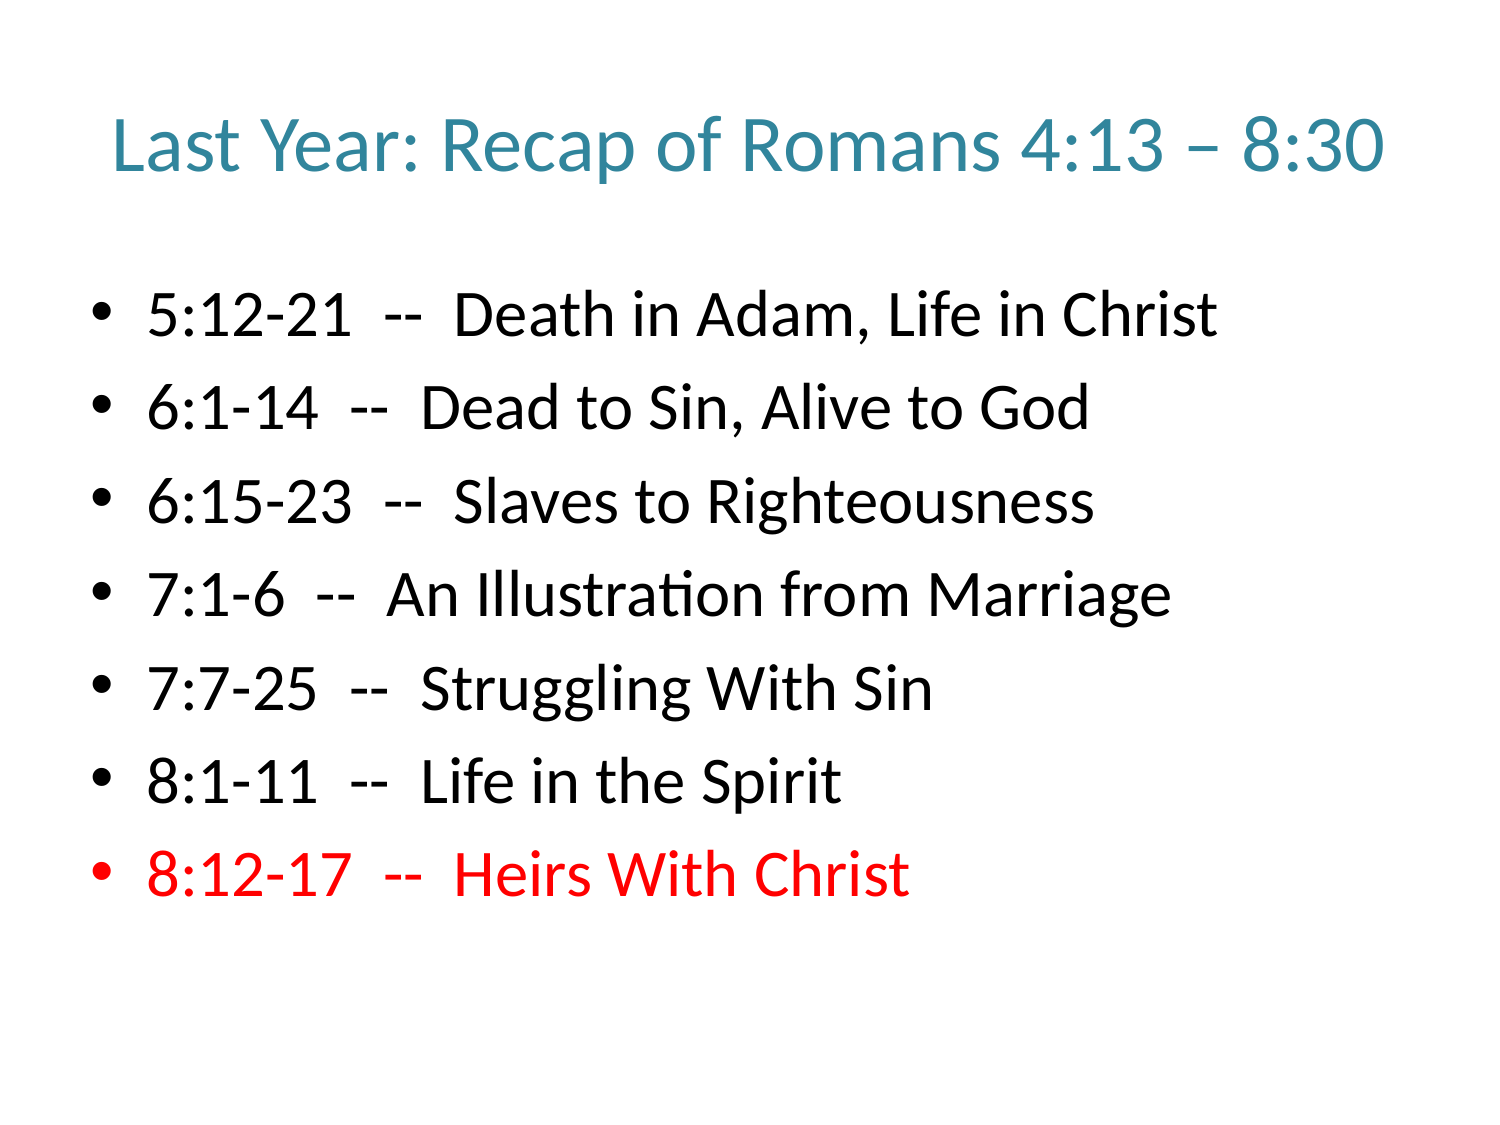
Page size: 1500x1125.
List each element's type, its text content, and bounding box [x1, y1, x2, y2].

title Last Year: Recap of Romans 4:13 – 8:30 [75, 45, 1425, 233]
list 5:12-21 -- Death in Adam, Life in Christ 6:1-14 -- Dead to Sin, Alive to God 6:15-23 -- Slaves to Righteousness 7:1-6 -- An Illustration from Marriage 7:7-25 -- Struggling With Sin 8:1-11 -- Life in the Spirit 8:12-17 -- Heirs With Christ [75, 262, 1425, 1005]
